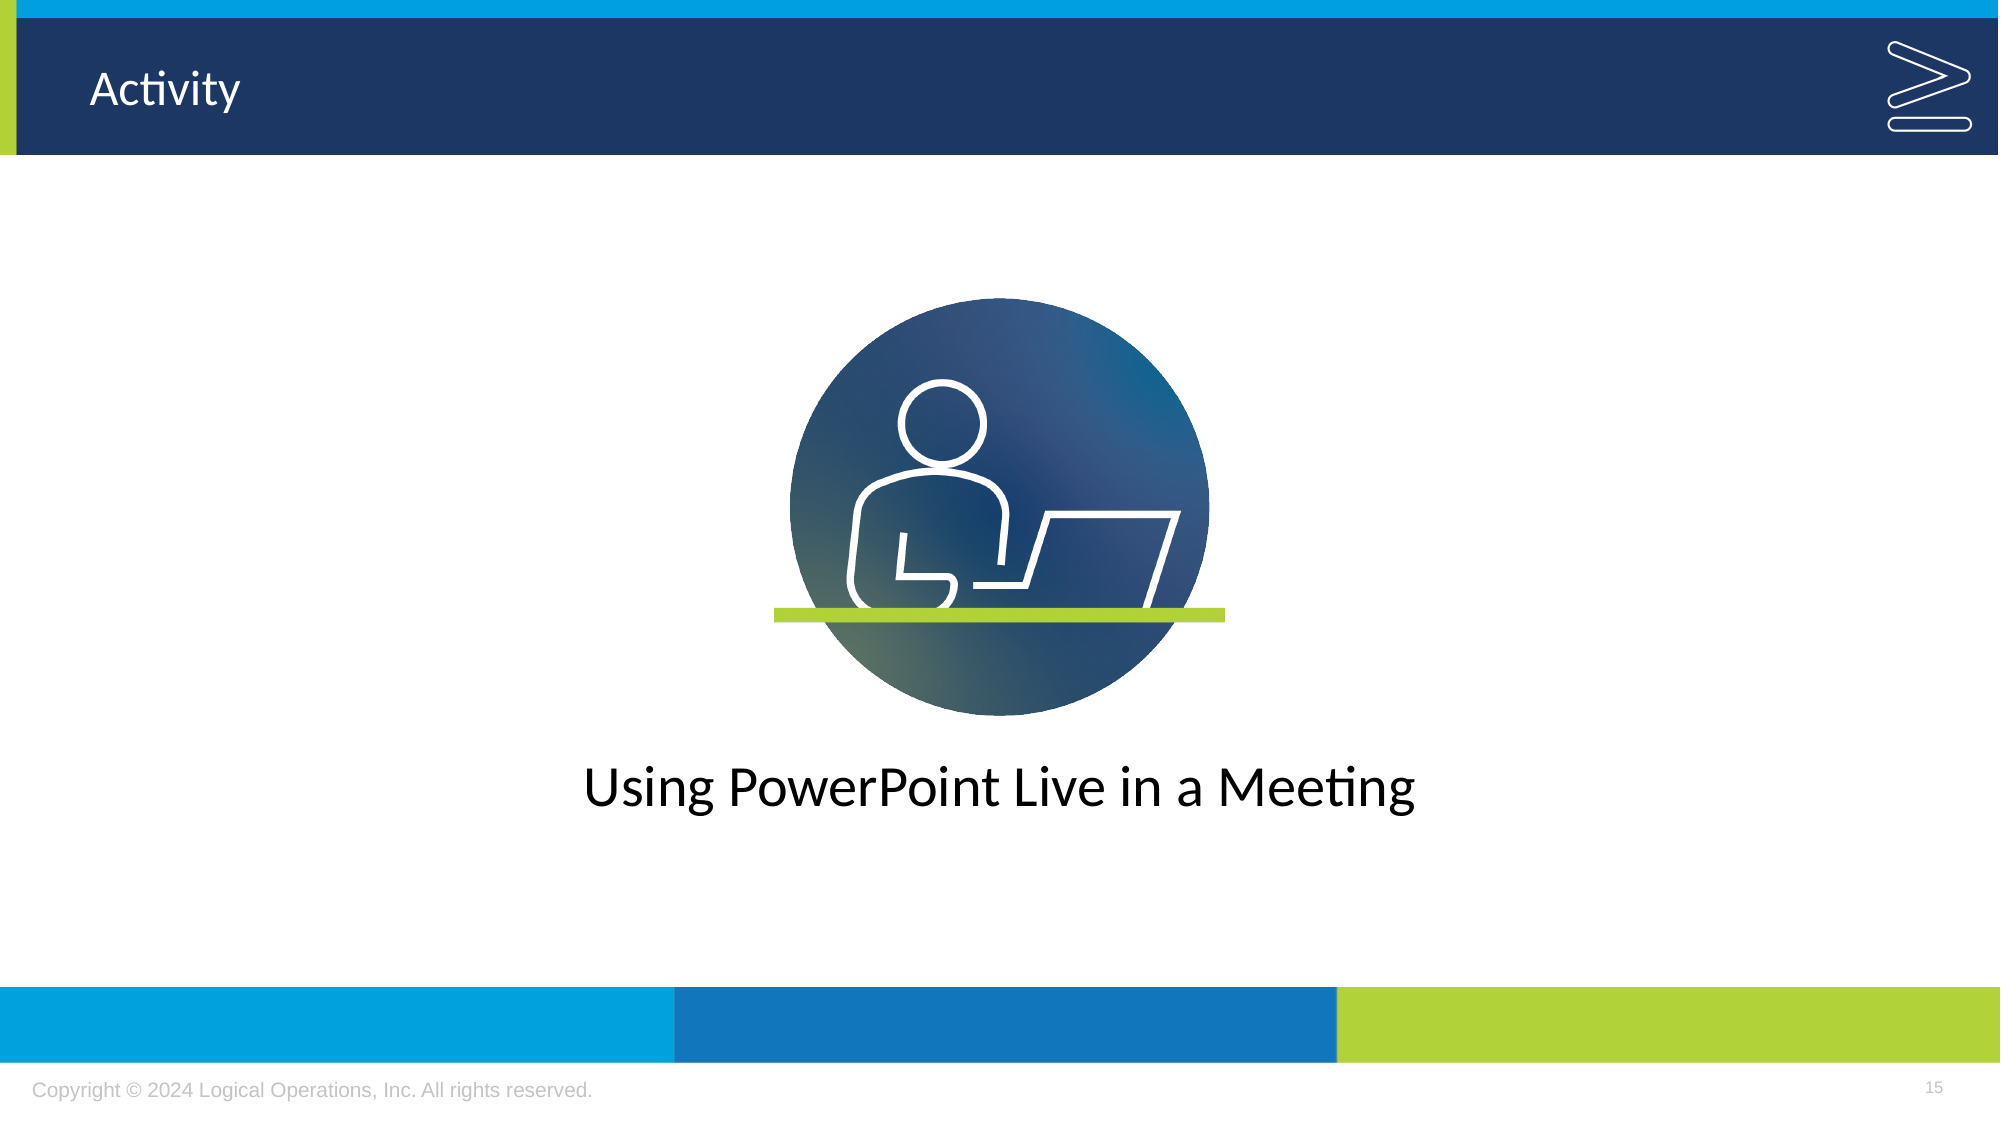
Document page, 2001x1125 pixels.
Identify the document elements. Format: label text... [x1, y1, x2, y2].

picture [774, 298, 1225, 716]
picture [0, 0, 1998, 155]
slide_number 15 [1491, 1057, 1959, 1118]
picture [674, 987, 2000, 1063]
list Using PowerPoint Live in a Meeting [125, 740, 1875, 841]
